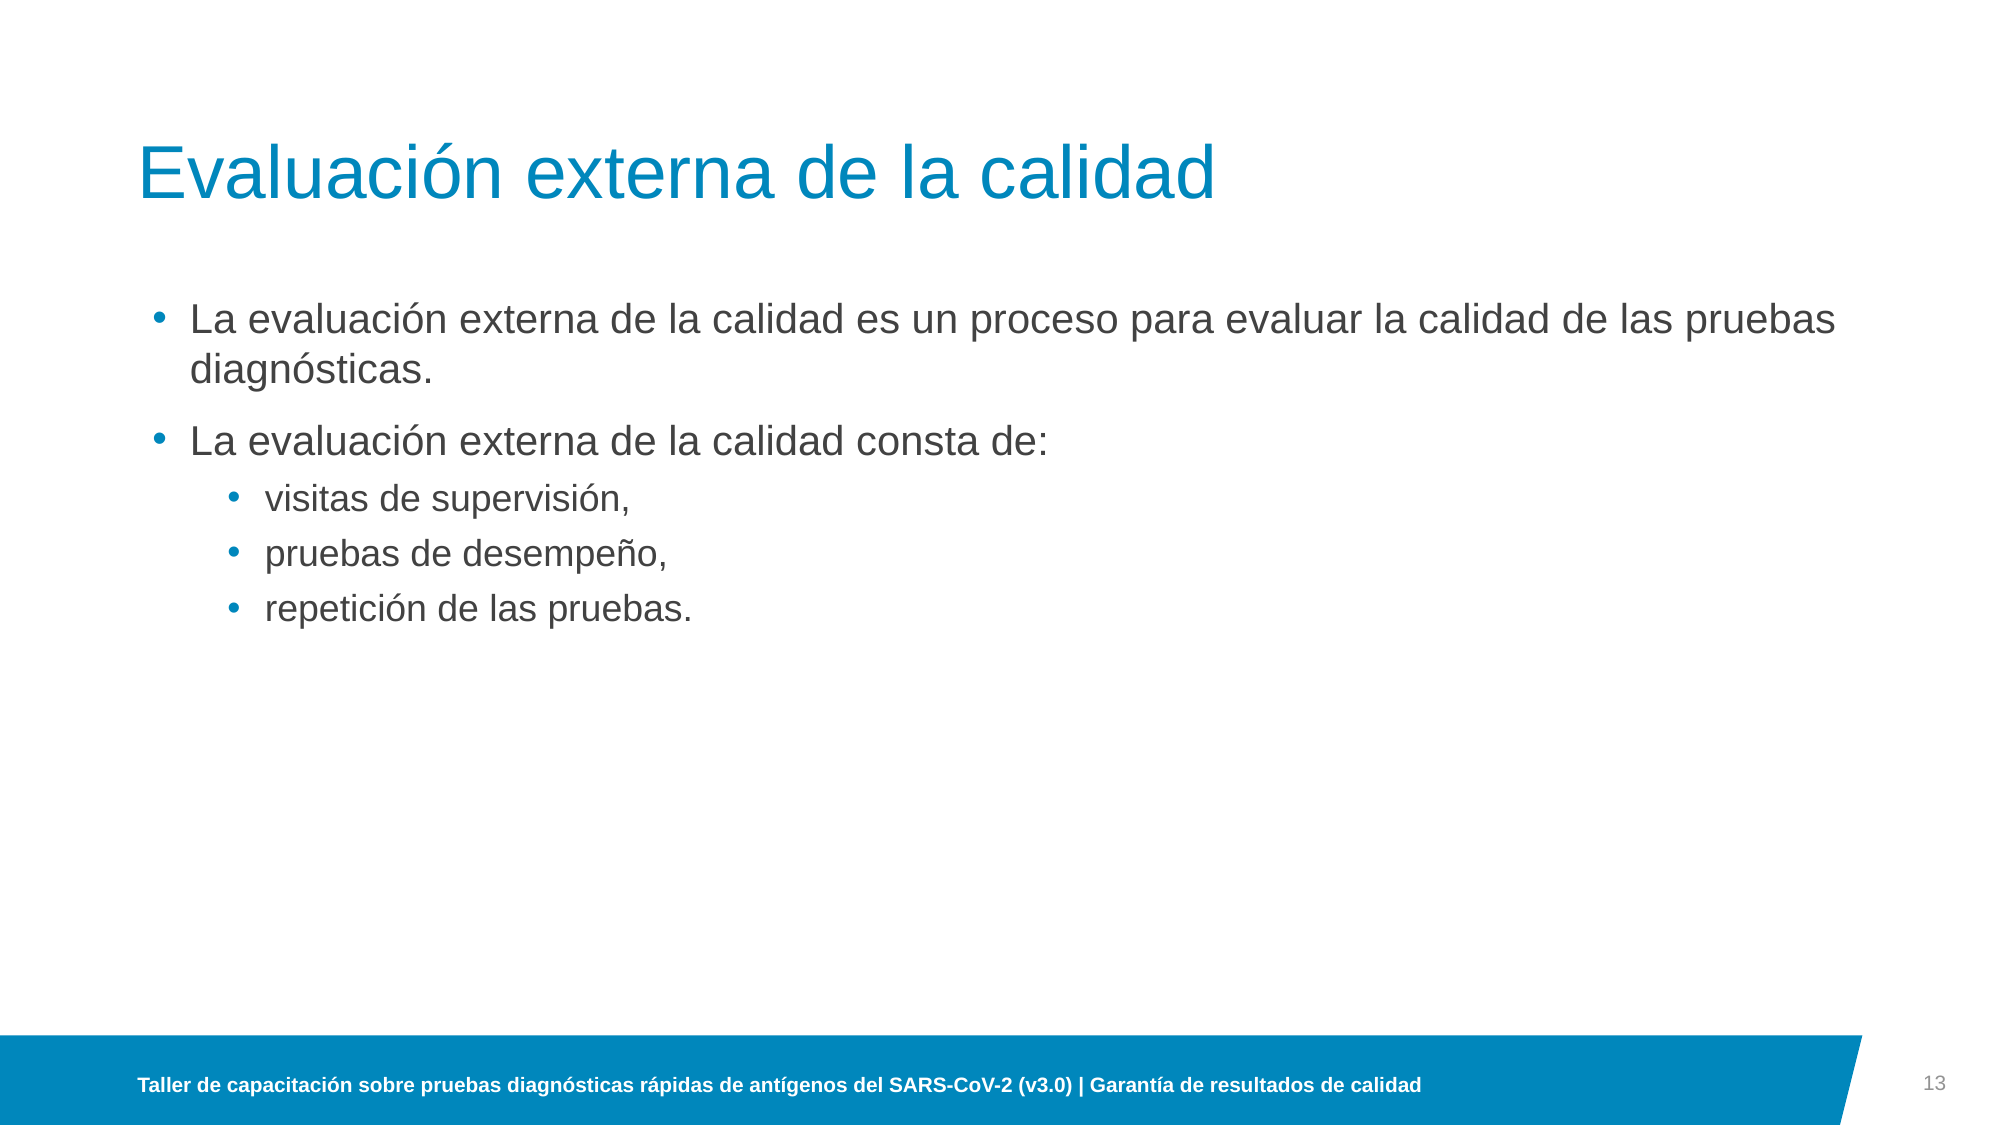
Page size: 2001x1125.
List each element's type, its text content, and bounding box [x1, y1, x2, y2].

footer Taller de capacitación sobre pruebas diagnósticas rápidas de antígenos del SARS-CoV-2 (v3.0) | Garantía de resultados de calidad [137, 1042, 1555, 1125]
slide_number 13 [1862, 1035, 1947, 1125]
list La evaluación externa de la calidad es un proceso para evaluar la calidad de las pruebas diagnósticas. La evaluación externa de la calidad consta de: visitas de supervisión, pruebas de desempeño, repetición de las pruebas. [137, 284, 1863, 1014]
title Evaluación externa de la calidad [137, 59, 1863, 215]
